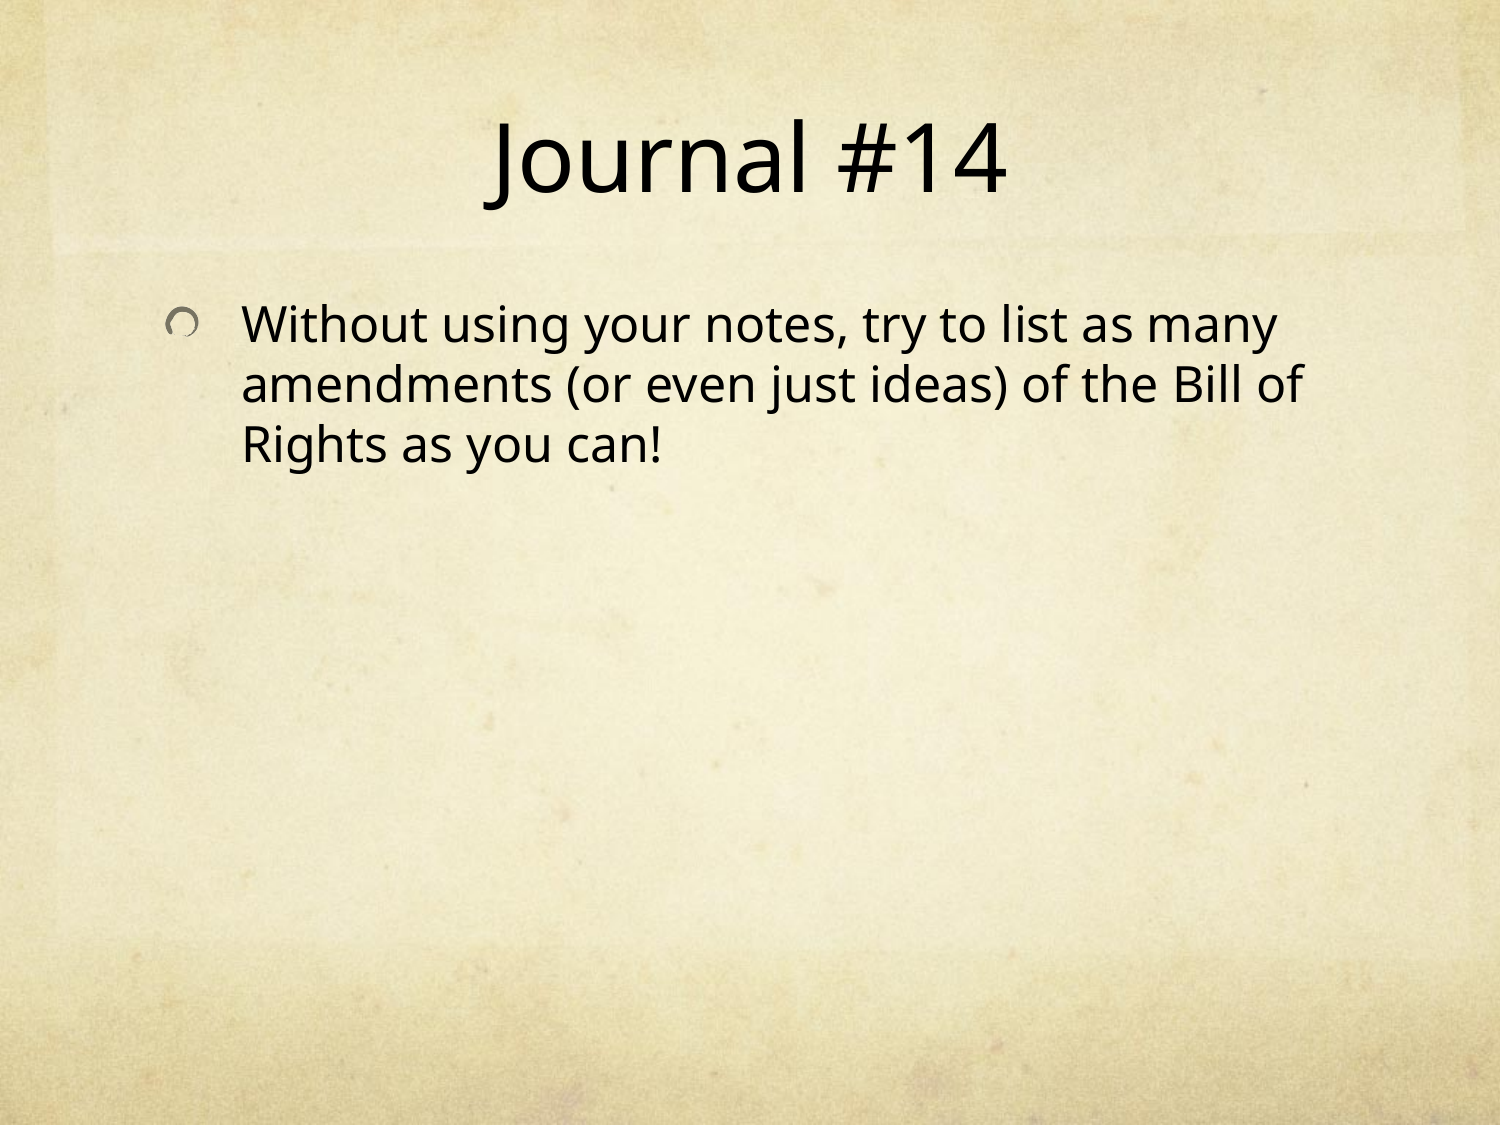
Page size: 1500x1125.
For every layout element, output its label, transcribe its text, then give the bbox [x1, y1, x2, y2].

picture [0, 0, 1500, 1125]
list Without using your notes, try to list as many amendments (or even just ideas) of the Bill of Rights as you can! [150, 284, 1350, 950]
title Journal #14 [150, 82, 1350, 225]
